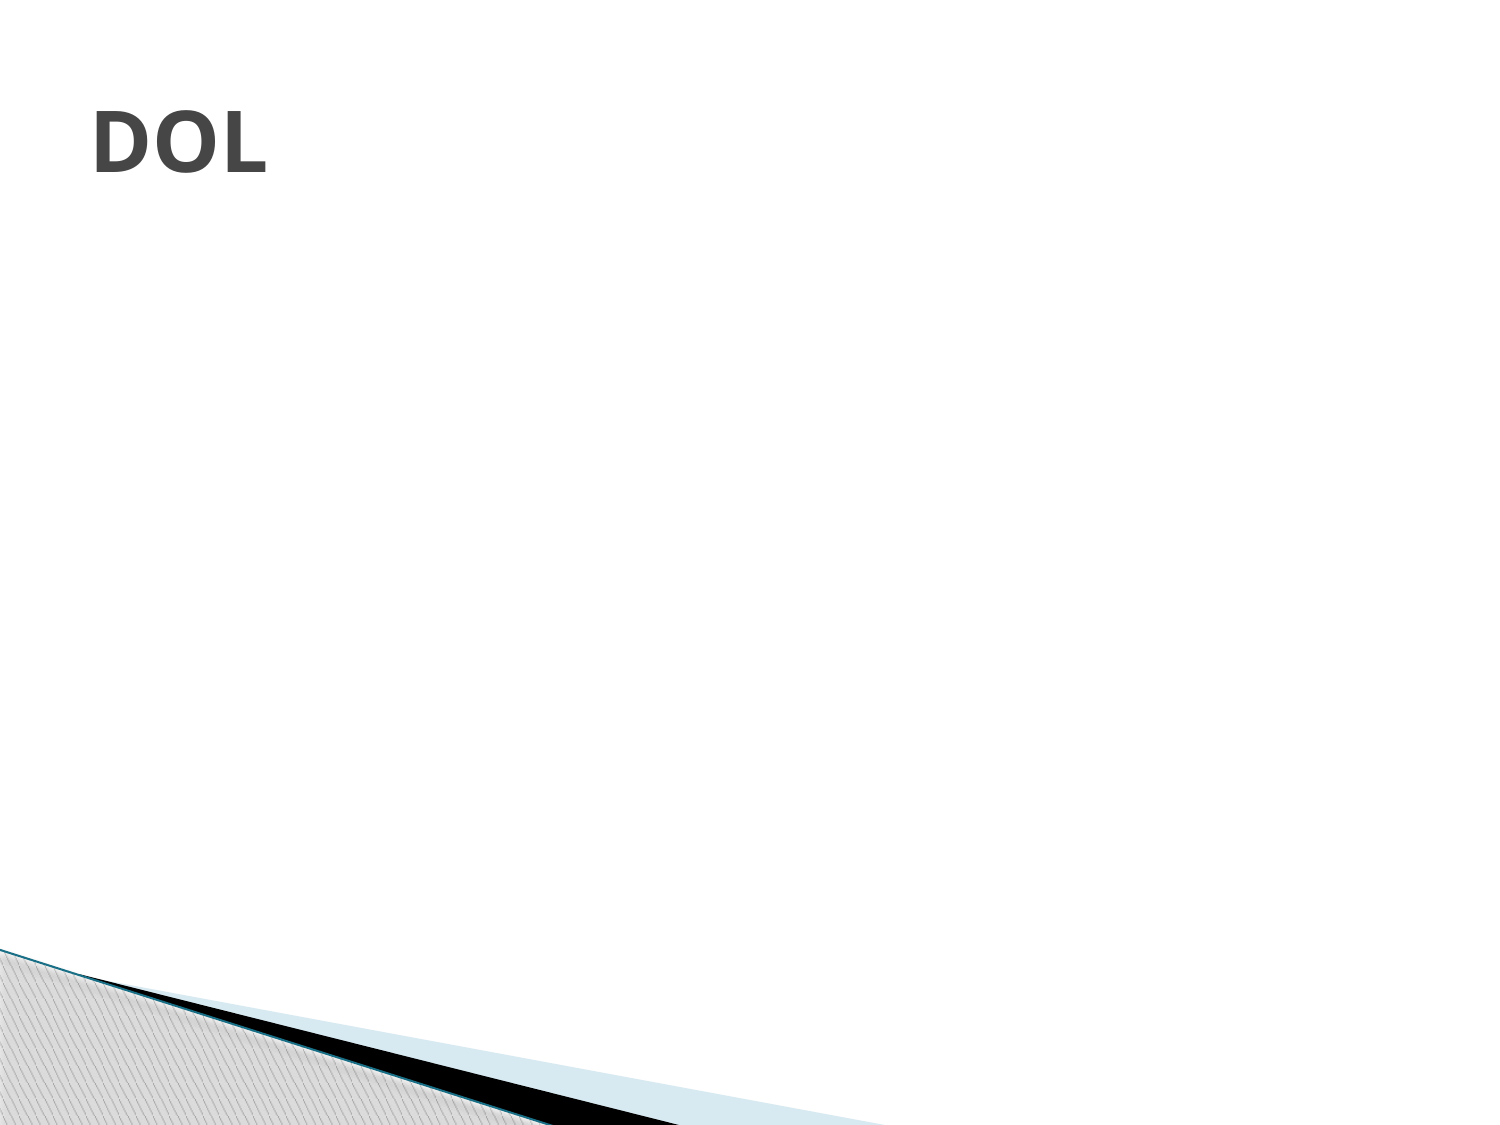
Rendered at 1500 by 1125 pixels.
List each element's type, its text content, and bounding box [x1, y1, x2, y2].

title DOL [75, 45, 1425, 233]
